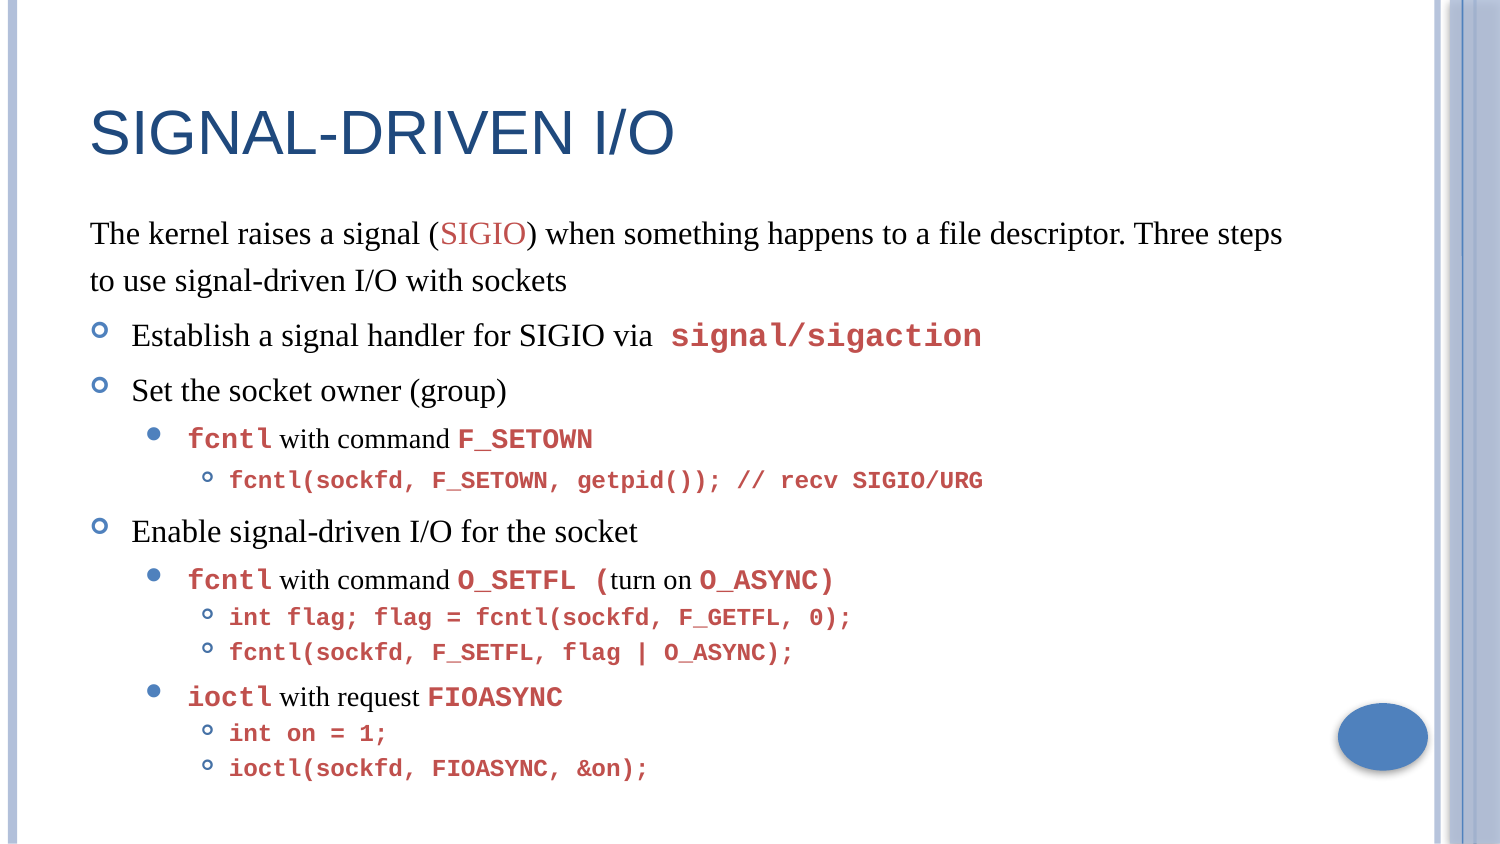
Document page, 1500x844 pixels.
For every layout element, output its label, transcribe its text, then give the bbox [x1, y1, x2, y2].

title Signal-driven I/O [75, 33, 1300, 175]
list The kernel raises a signal (SIGIO) when something happens to a file descriptor. Three steps to use signal-driven I/O with sockets Establish a signal handler for SIGIO via signal/sigaction Set the socket owner (group) fcntl with command F_SETOWN fcntl(sockfd, F_SETOWN, getpid()); // recv SIGIO/URG Enable signal-driven I/O for the socket fcntl with command O_SETFL (turn on O_ASYNC) int flag; flag = fcntl(sockfd, F_GETFL, 0); fcntl(sockfd, F_SETFL, flag | O_ASYNC); ioctl with request FIOASYNC int on = 1; ioctl(sockfd, FIOASYNC, &on); [75, 196, 1300, 797]
